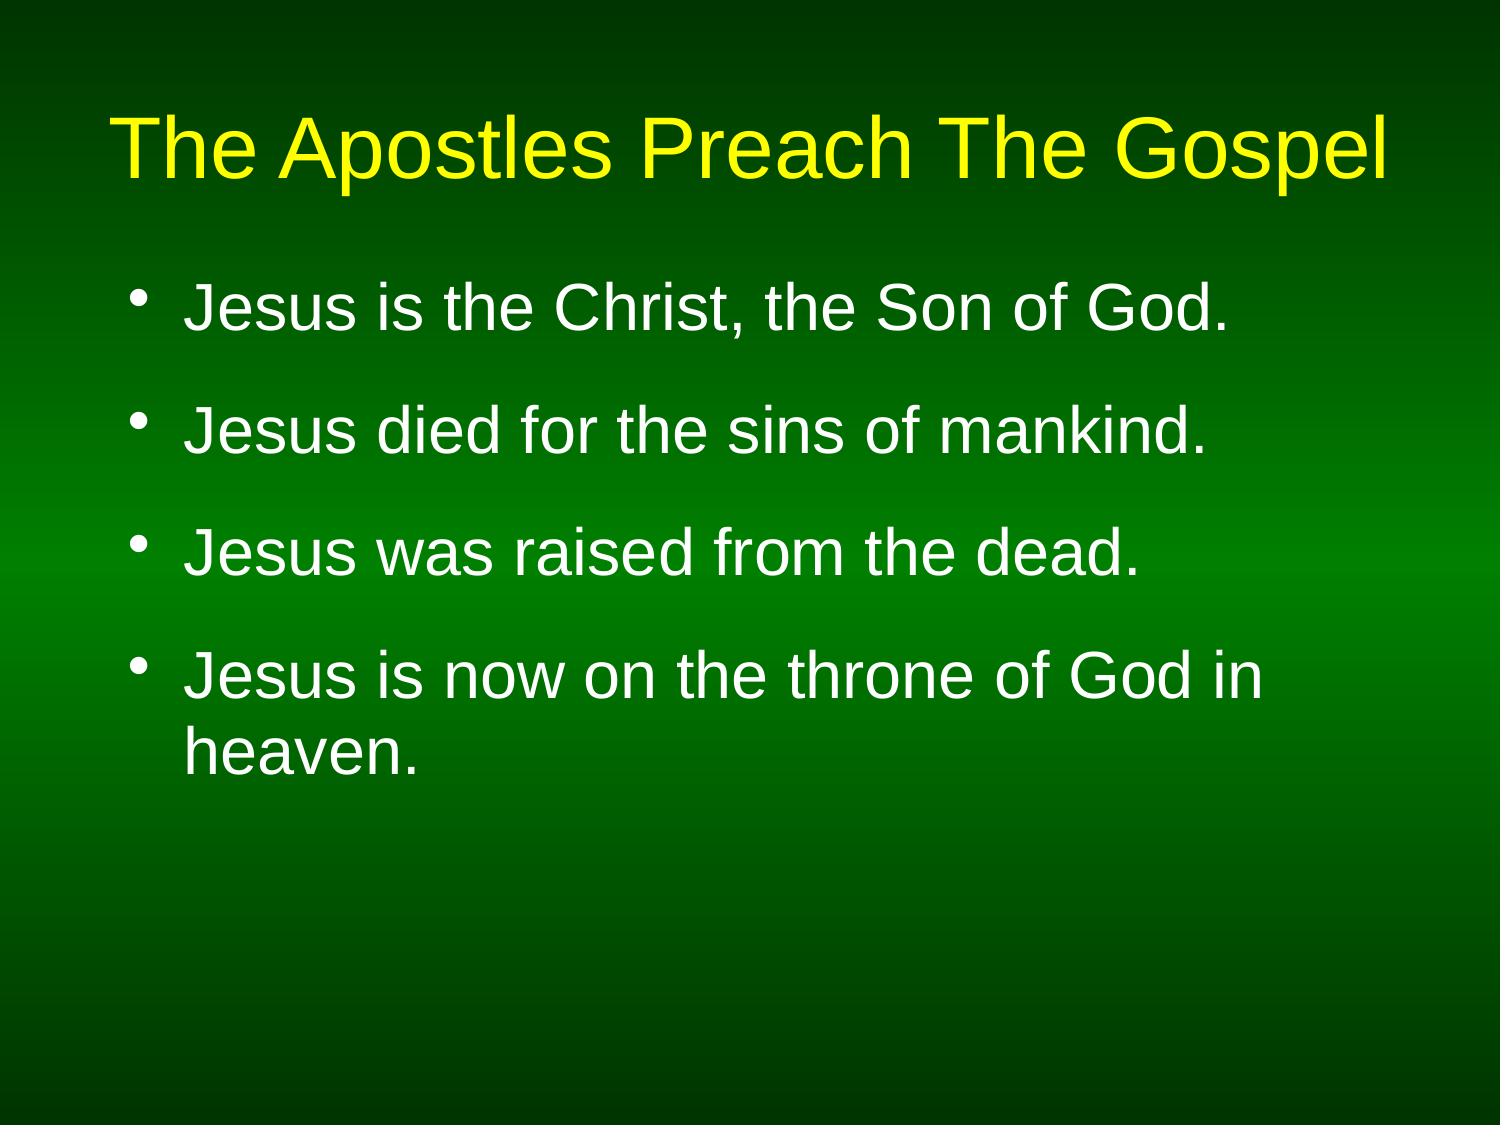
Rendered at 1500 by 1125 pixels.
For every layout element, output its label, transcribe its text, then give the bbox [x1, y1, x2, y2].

list Jesus is the Christ, the Son of God. Jesus died for the sins of mankind. Jesus was raised from the dead. Jesus is now on the throne of God in heaven. [112, 262, 1463, 1125]
title The Apostles Preach The Gospel [37, 50, 1463, 238]
